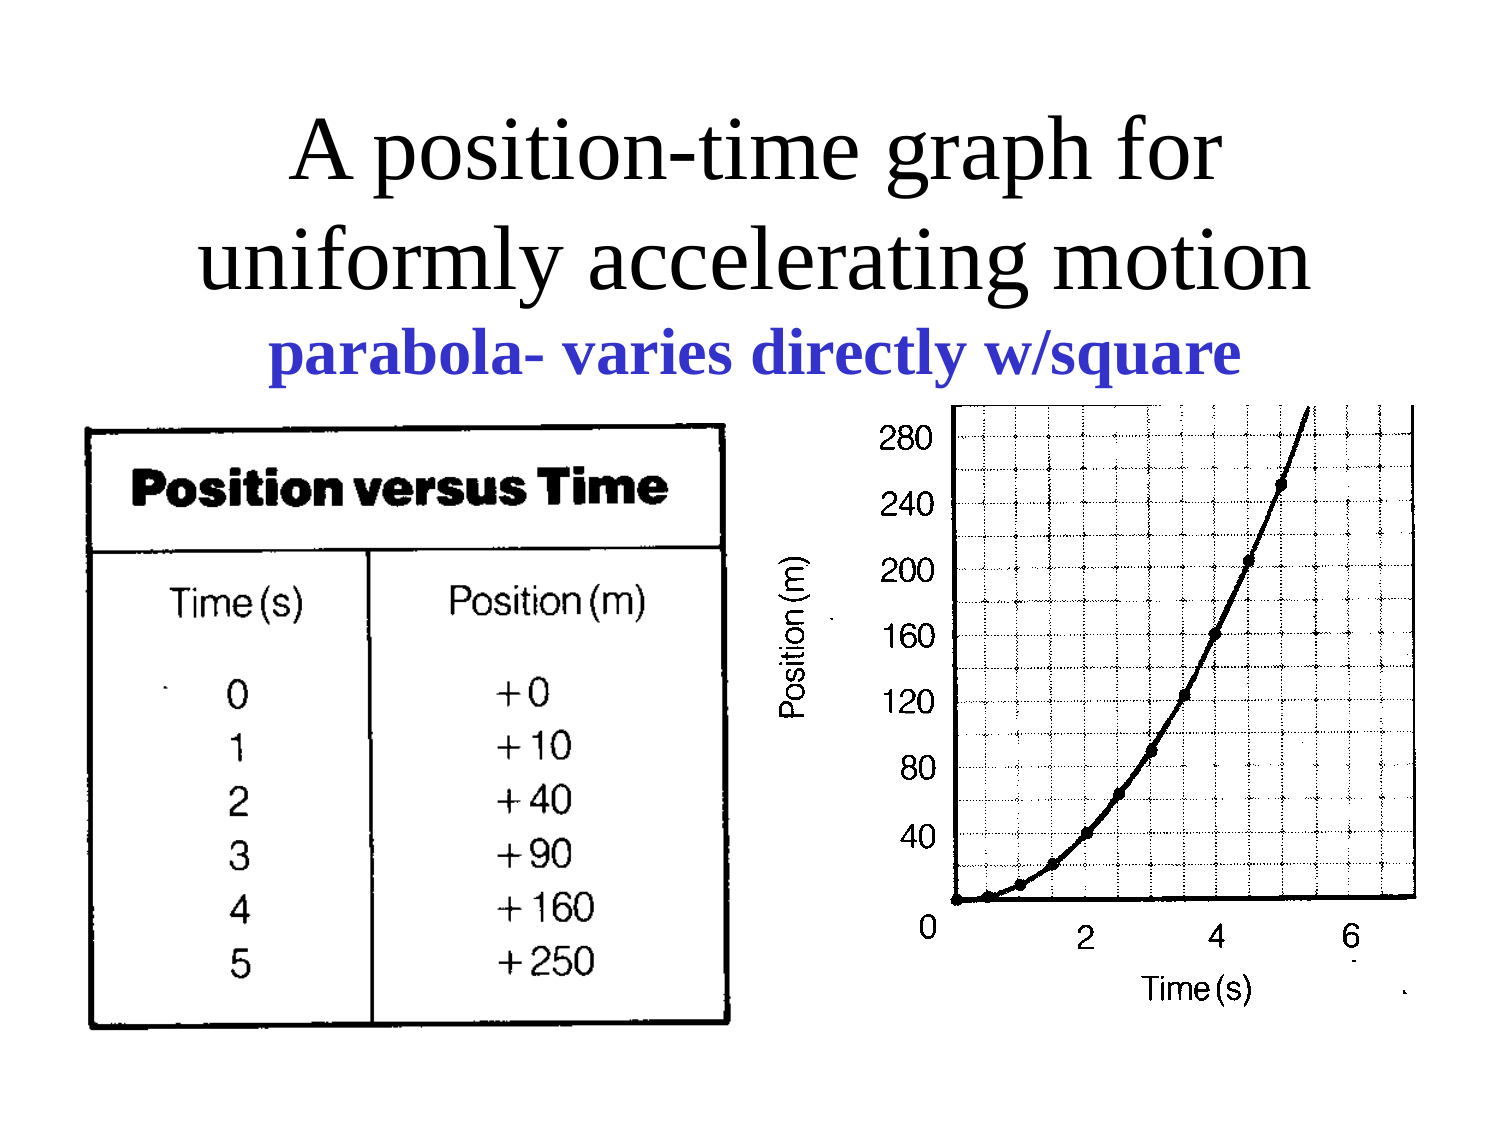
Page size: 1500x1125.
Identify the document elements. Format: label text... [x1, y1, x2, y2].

title A position-time graph for uniformly accelerating motion parabola- varies directly w/square [112, 99, 1401, 376]
picture [74, 423, 738, 1048]
picture [762, 405, 1417, 1023]
